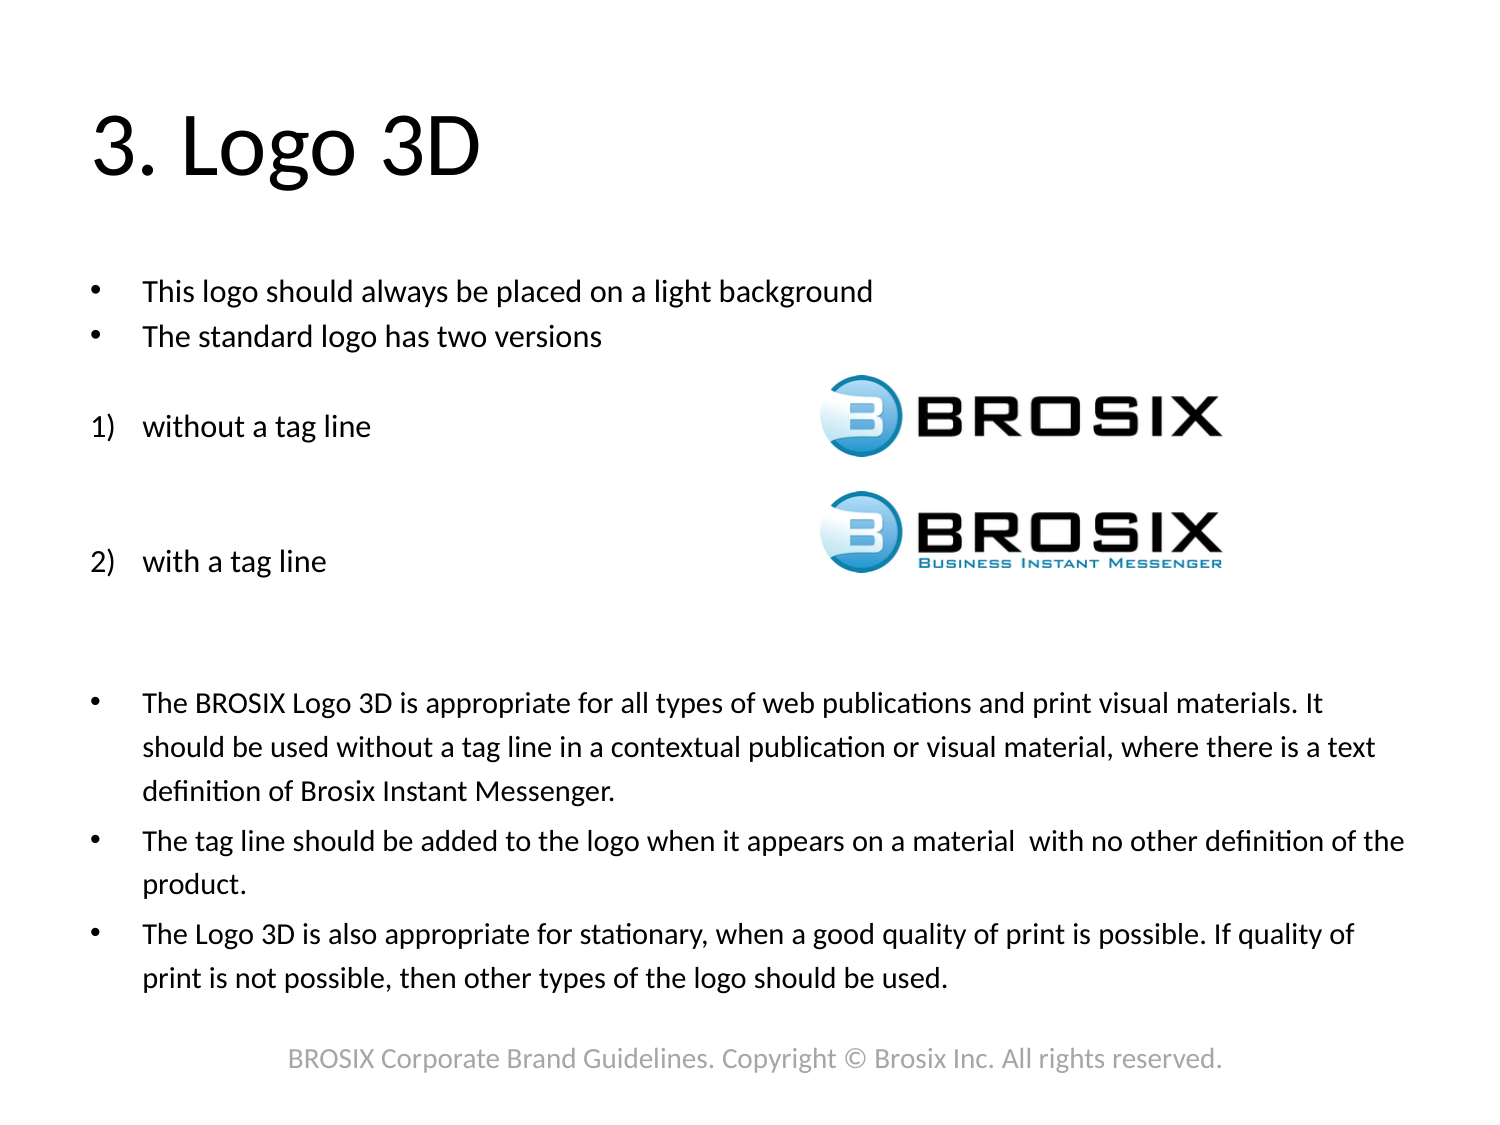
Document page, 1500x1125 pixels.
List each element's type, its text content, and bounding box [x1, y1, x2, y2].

list This logo should always be placed on a light background The standard logo has two versions without a tag line with a tag line The BROSIX Logo 3D is appropriate for all types of web publications and print visual materials. It should be used without a tag line in a contextual publication or visual material, where there is a text definition of Brosix Instant Messenger. The tag line should be added to the logo when it appears on a material with no other definition of the product. The Logo 3D is also appropriate for stationary, when a good quality of print is possible. If quality of print is not possible, then other types of the logo should be used. [75, 262, 1425, 1005]
text_box BROSIX Corporate Brand Guidelines. Copyright © Brosix Inc. All rights reserved. [41, 1031, 1471, 1082]
title 3. Logo 3D [75, 45, 1425, 233]
picture [820, 374, 1223, 457]
picture [820, 491, 1223, 574]
